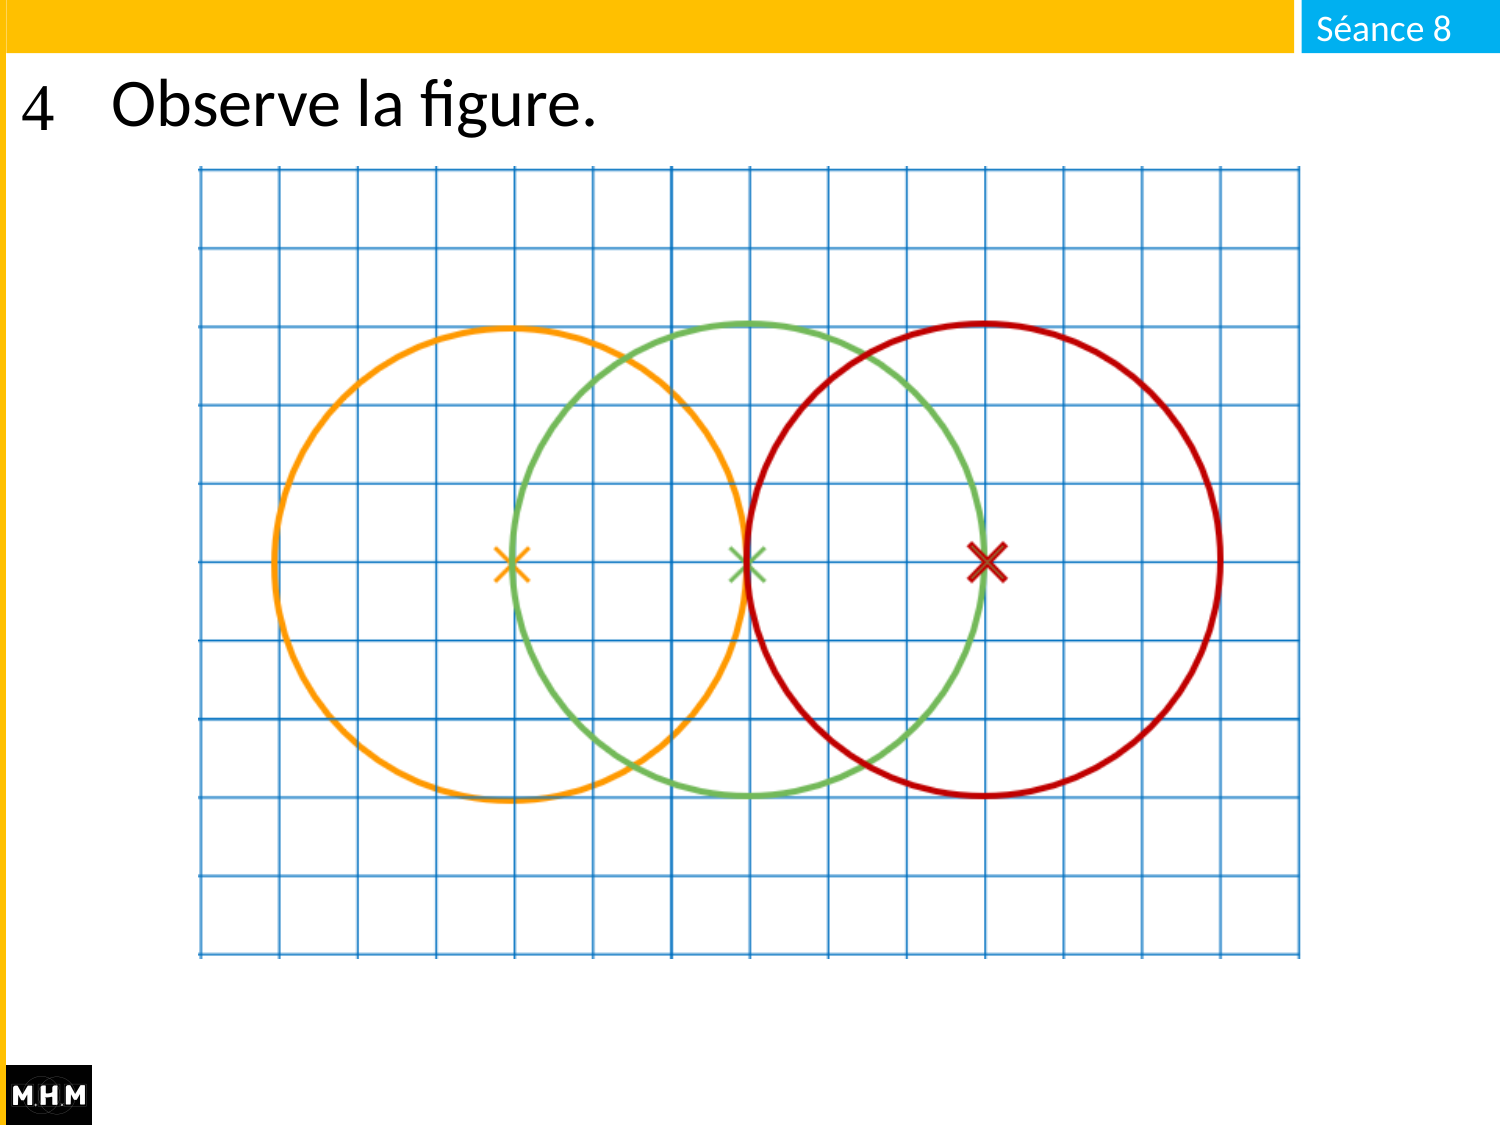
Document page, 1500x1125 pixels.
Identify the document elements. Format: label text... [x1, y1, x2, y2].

title Observe la figure. [96, 60, 1391, 150]
picture [198, 166, 1302, 959]
picture [6, 1065, 92, 1125]
